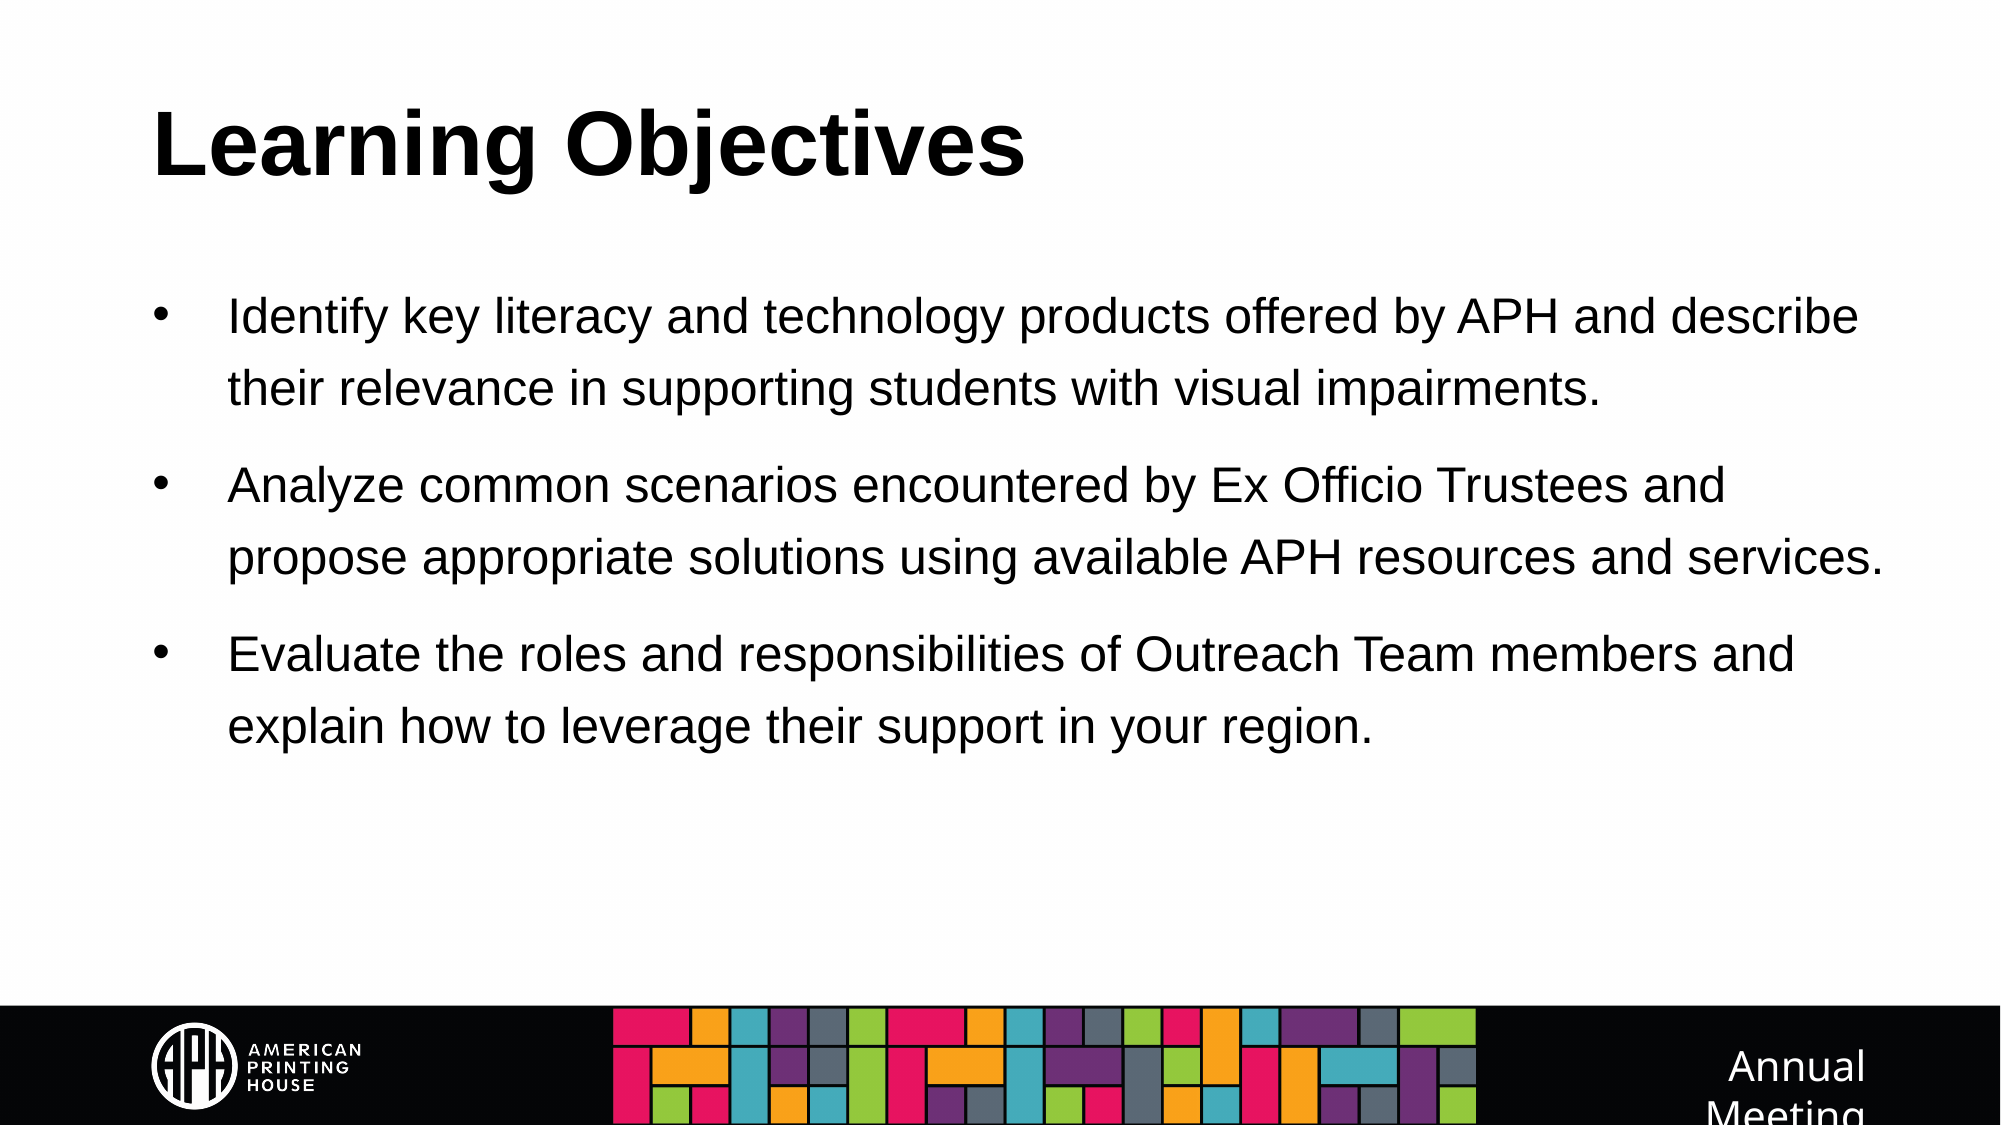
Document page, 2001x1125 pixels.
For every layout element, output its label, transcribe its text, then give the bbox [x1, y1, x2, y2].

picture [1846, 1111, 1858, 1125]
title Learning Objectives [137, 59, 1863, 232]
picture [1771, 1111, 1783, 1118]
picture [1748, 1111, 1760, 1118]
picture [1727, 1107, 1734, 1125]
picture [1821, 1111, 1833, 1125]
picture [0, 0, 2001, 1125]
picture [1711, 1105, 1719, 1125]
list Identify key literacy and technology products offered by APH and describe their relevance in supporting students with visual impairments. Analyze common scenarios encountered by Ex Officio Trustees and propose appropriate solutions using available APH resources and services. Evaluate the roles and responsibilities of Outreach Team members and explain how to leverage their support in your region. [137, 263, 1932, 909]
